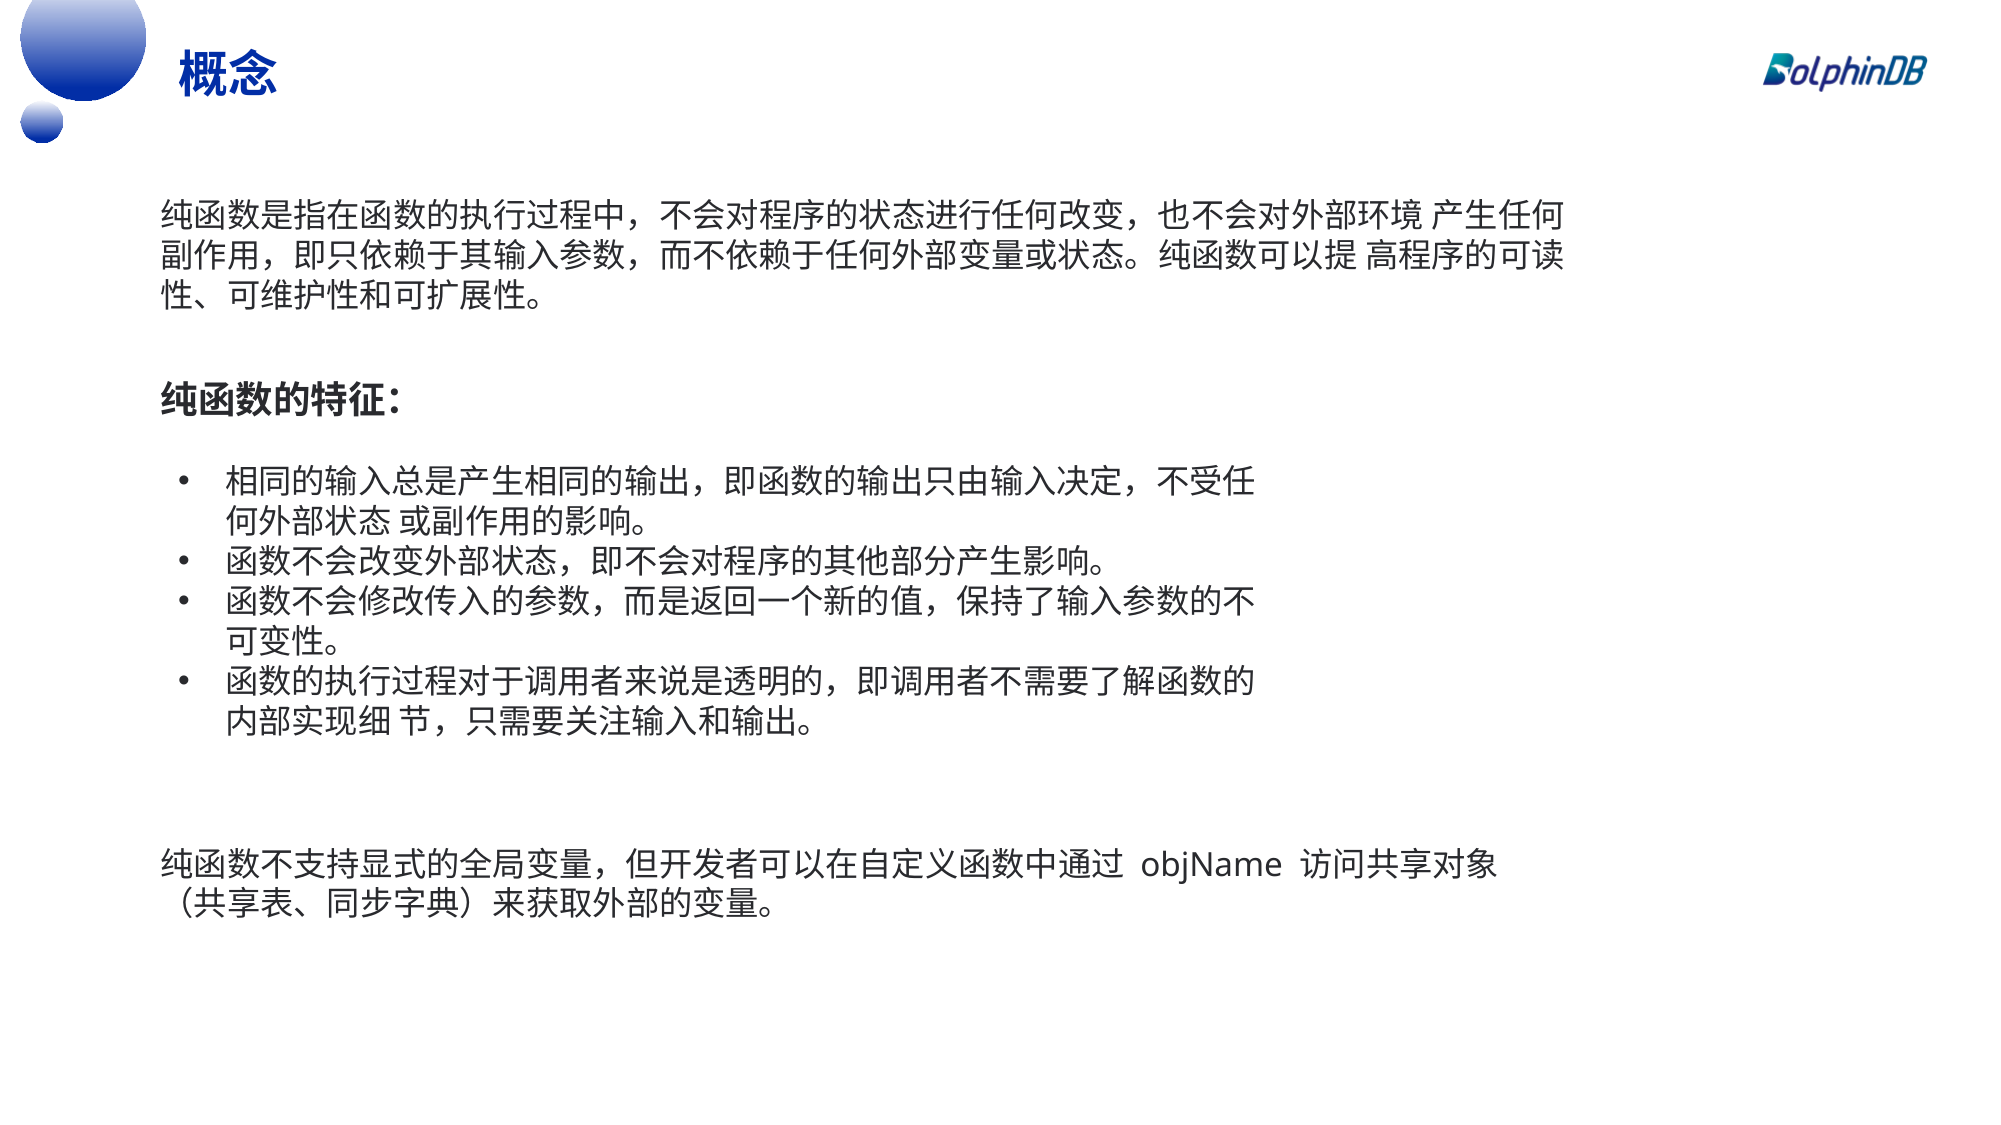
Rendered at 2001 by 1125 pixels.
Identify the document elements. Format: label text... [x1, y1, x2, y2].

picture [1755, 47, 1929, 93]
text_box [19, 0, 147, 102]
text_box 概念 [163, 35, 1545, 110]
text_box 相同的输入总是产生相同的输出，即函数的输出只由输入决定，不受任何外部状态 或副作用的影响。 函数不会改变外部状态，即不会对程序的其他部分产生影响。 函数不会修改传入的参数，而是返回一个新的值，保持了输入参数的不可变性。 函数的执行过程对于调用者来说是透明的，即调用者不需要了解函数的内部实现细 节，只需要关注输入和输出。 [163, 452, 1289, 748]
text_box 纯函数不支持显式的全局变量，但开发者可以在自定义函数中通过 objName 访问共享对象（共享表、同步字典）来获取外部的变量。 [145, 835, 1575, 930]
text_box [19, 99, 64, 144]
text_box 纯函数的特征： [145, 368, 980, 429]
text_box 纯函数是指在函数的执行过程中，不会对程序的状态进行任何改变，也不会对外部环境 产生任何副作用，即只依赖于其输入参数，而不依赖于任何外部变量或状态。纯函数可以提 高程序的可读性、可维护性和可扩展性。 [145, 186, 1588, 321]
